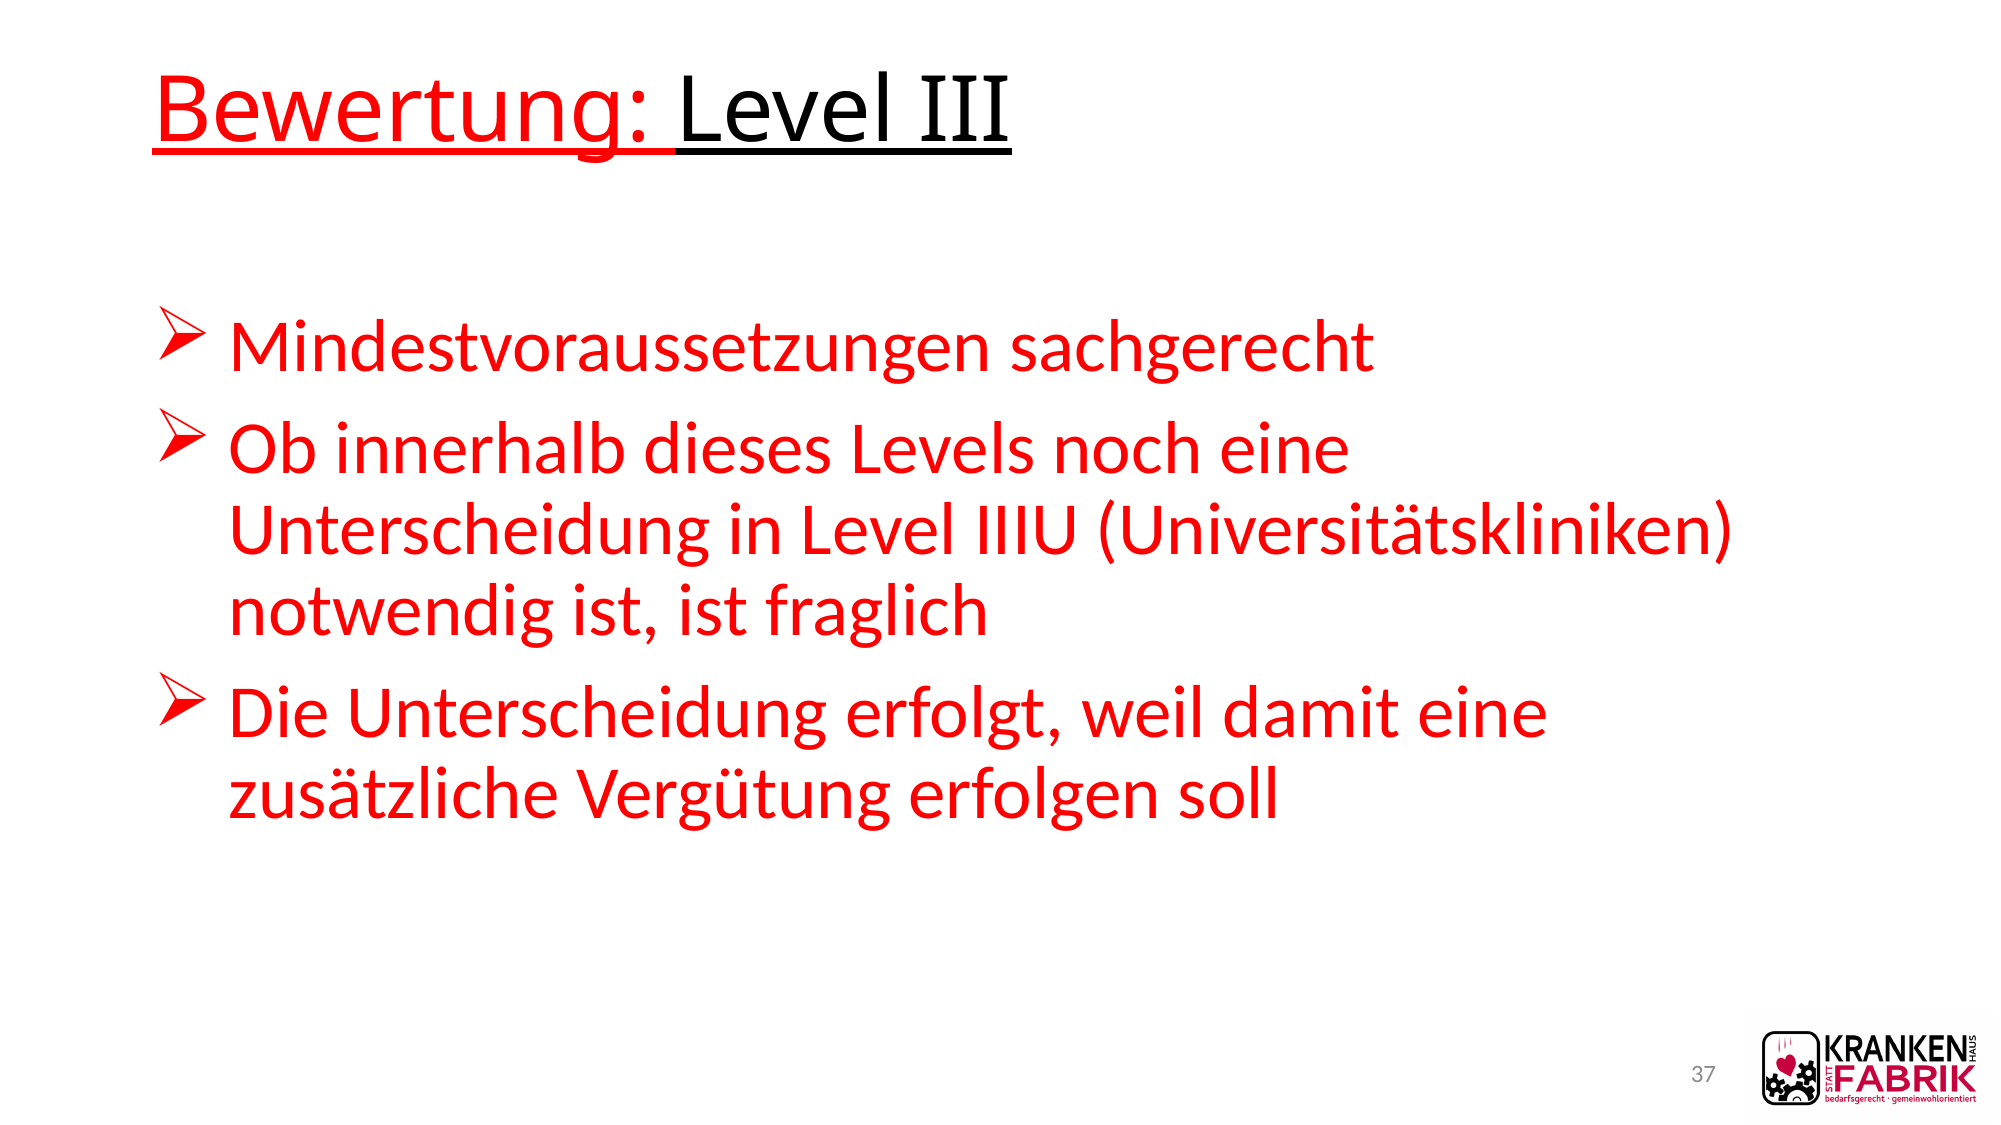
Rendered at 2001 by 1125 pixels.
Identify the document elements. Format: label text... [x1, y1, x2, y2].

slide_number 37 [1281, 1042, 1731, 1103]
picture [1744, 1013, 1994, 1123]
list Mindestvoraussetzungen sachgerecht Ob innerhalb dieses Levels noch eine Unterscheidung in Level IIIU (Universitätskliniken) notwendig ist, ist fraglich Die Unterscheidung erfolgt, weil damit eine zusätzliche Vergütung erfolgen soll [137, 299, 1863, 1014]
title Bewertung: Level III [137, 3, 1863, 221]
